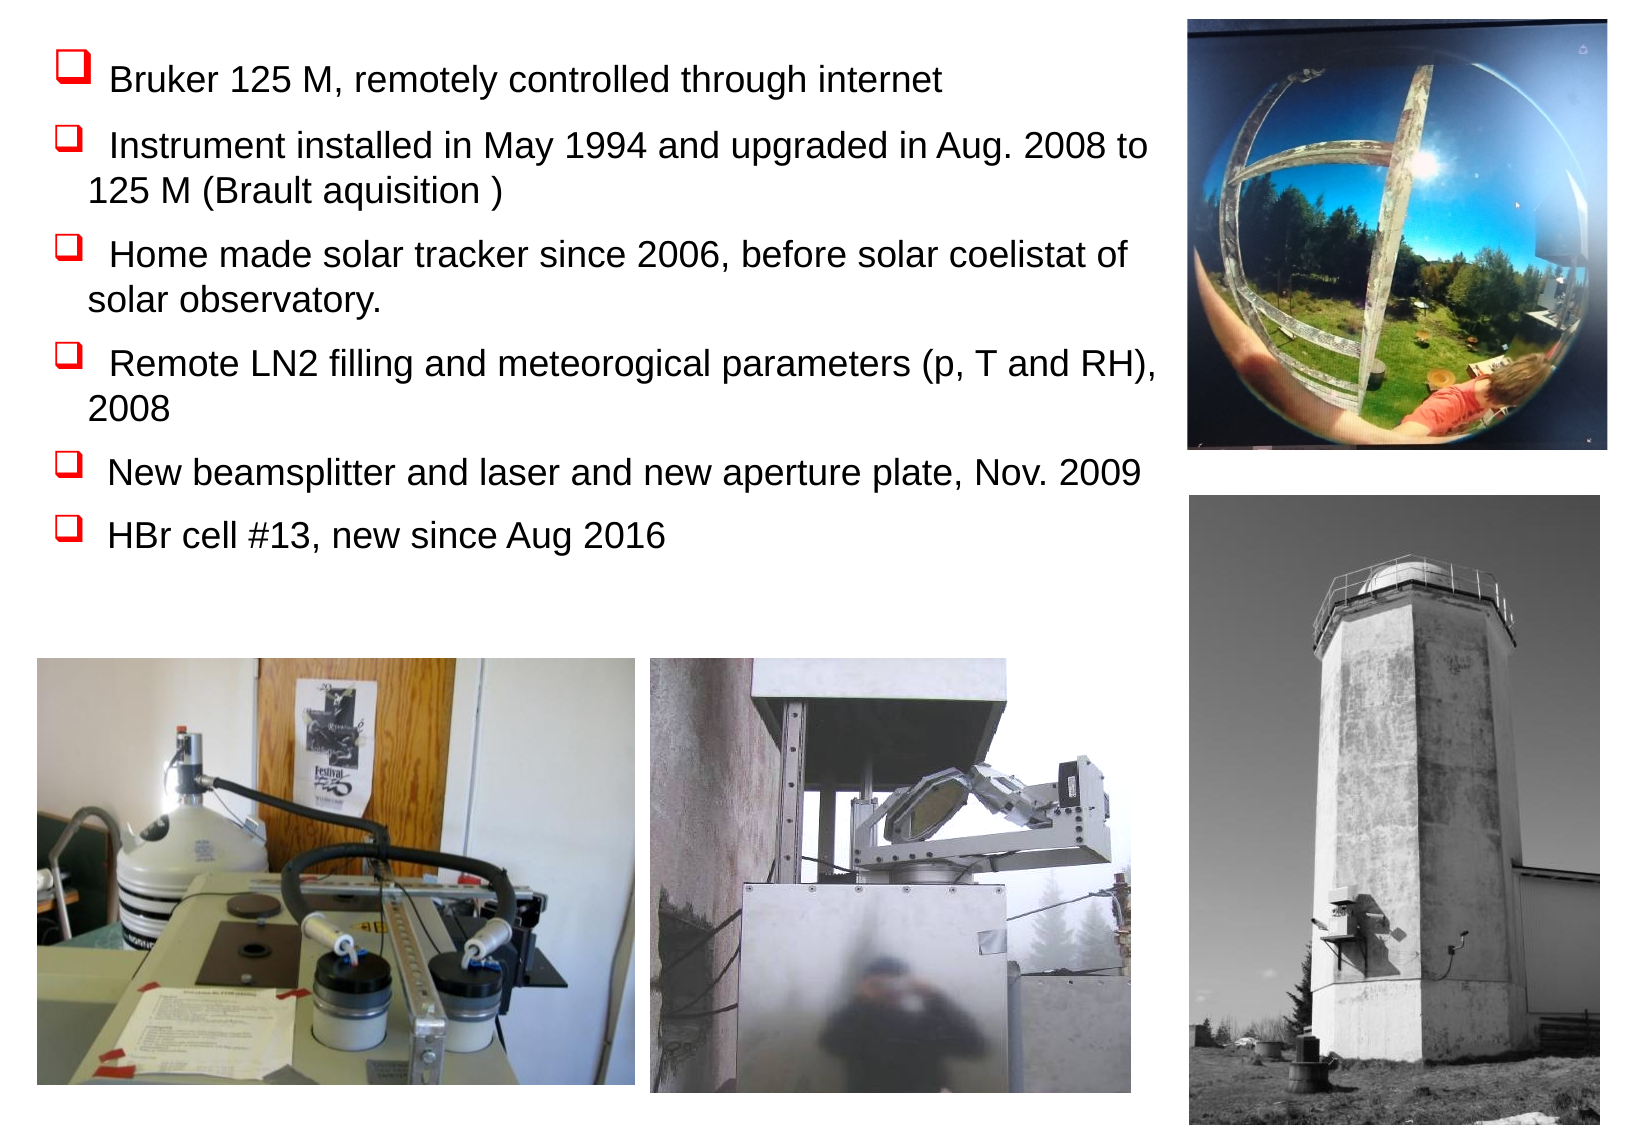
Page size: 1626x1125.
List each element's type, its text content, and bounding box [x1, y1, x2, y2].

picture [37, 658, 635, 1085]
picture [1187, 18, 1608, 451]
picture [649, 658, 1131, 1093]
picture [1188, 494, 1601, 1125]
text_box Bruker 125 M, remotely controlled through internet Instrument installed in May 1994 and upgraded in Aug. 2008 to 125 M (Brault aquisition ) Home made solar tracker since 2006, before solar coelistat of solar observatory. Remote LN2 filling and meteorogical parameters (p, T and RH), 2008 New beamsplitter and laser and new aperture plate, Nov. 2009 HBr cell #13, new since Aug 2016 [37, 37, 1188, 649]
